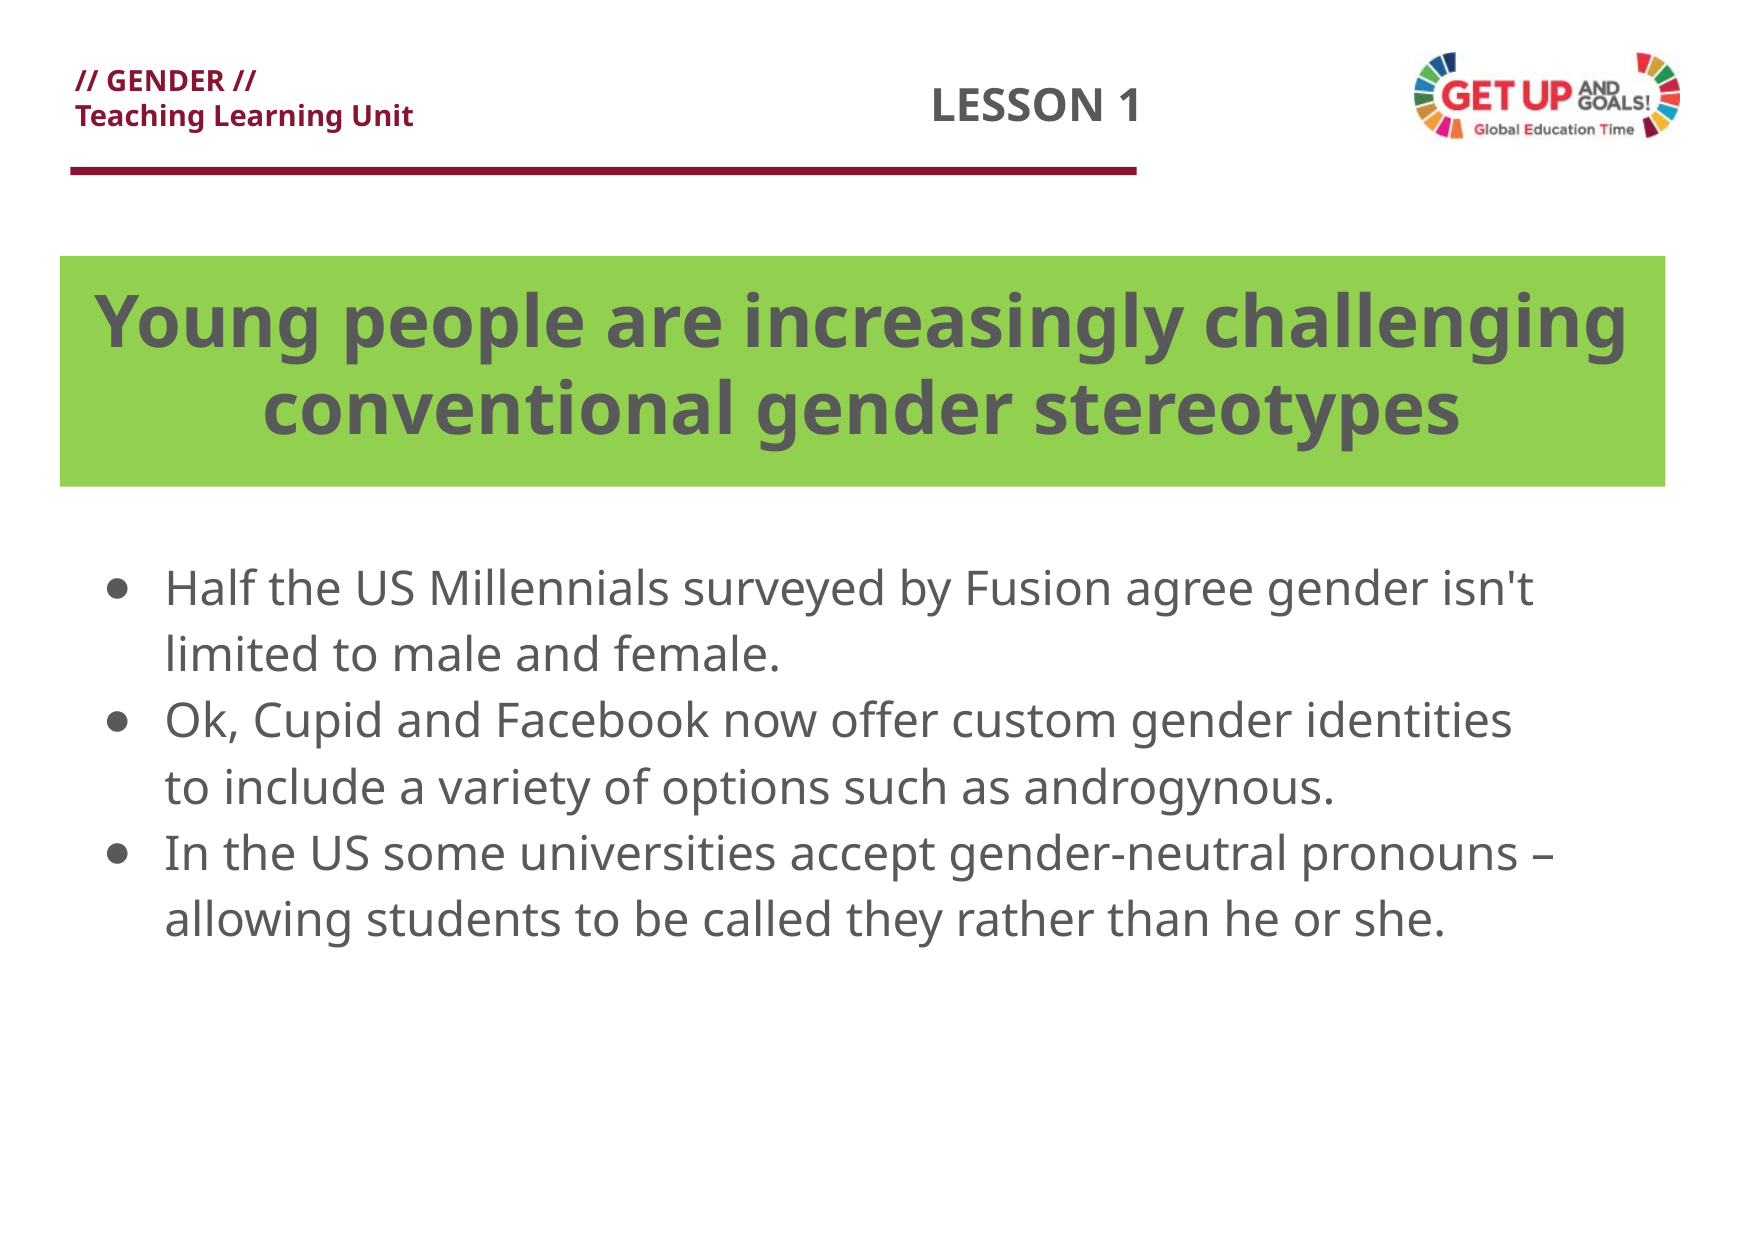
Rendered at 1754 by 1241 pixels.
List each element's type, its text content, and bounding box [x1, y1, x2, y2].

title Young people are increasingly challenging conventional gender stereotypes [59, 255, 1666, 487]
list Half the US Millennials surveyed by Fusion agree gender isn't limited to male and female. Ok, Cupid and Facebook now offer custom gender identities to include a variety of options such as androgynous. In the US some universities accept gender-neutral pronouns – allowing students to be called they rather than he or she. [70, 529, 1581, 1013]
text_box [59, 47, 1680, 176]
